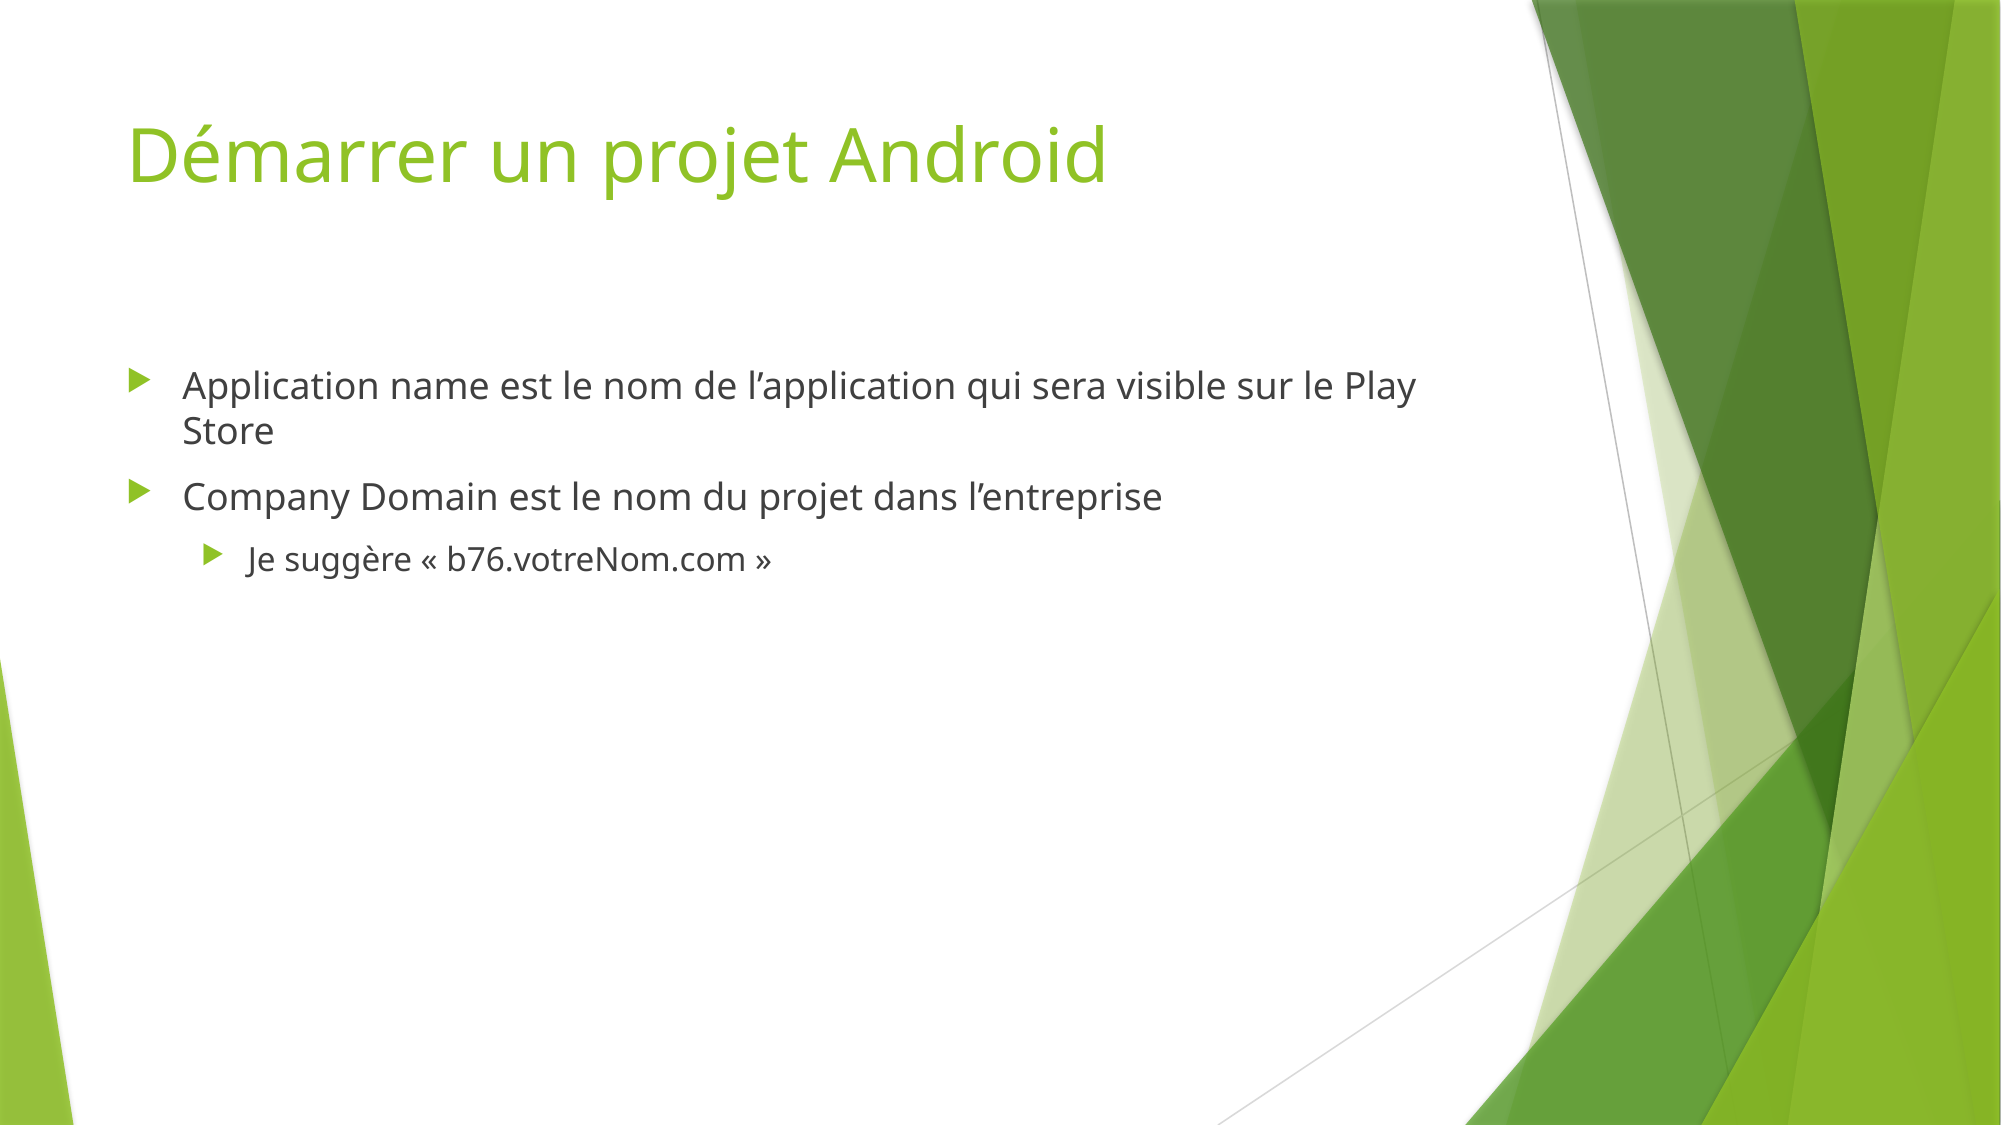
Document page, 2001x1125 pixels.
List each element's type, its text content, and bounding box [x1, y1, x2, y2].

title Démarrer un projet Android [111, 99, 1522, 317]
list Application name est le nom de l’application qui sera visible sur le Play Store Company Domain est le nom du projet dans l’entreprise Je suggère « b76.votreNom.com » [111, 354, 1522, 992]
